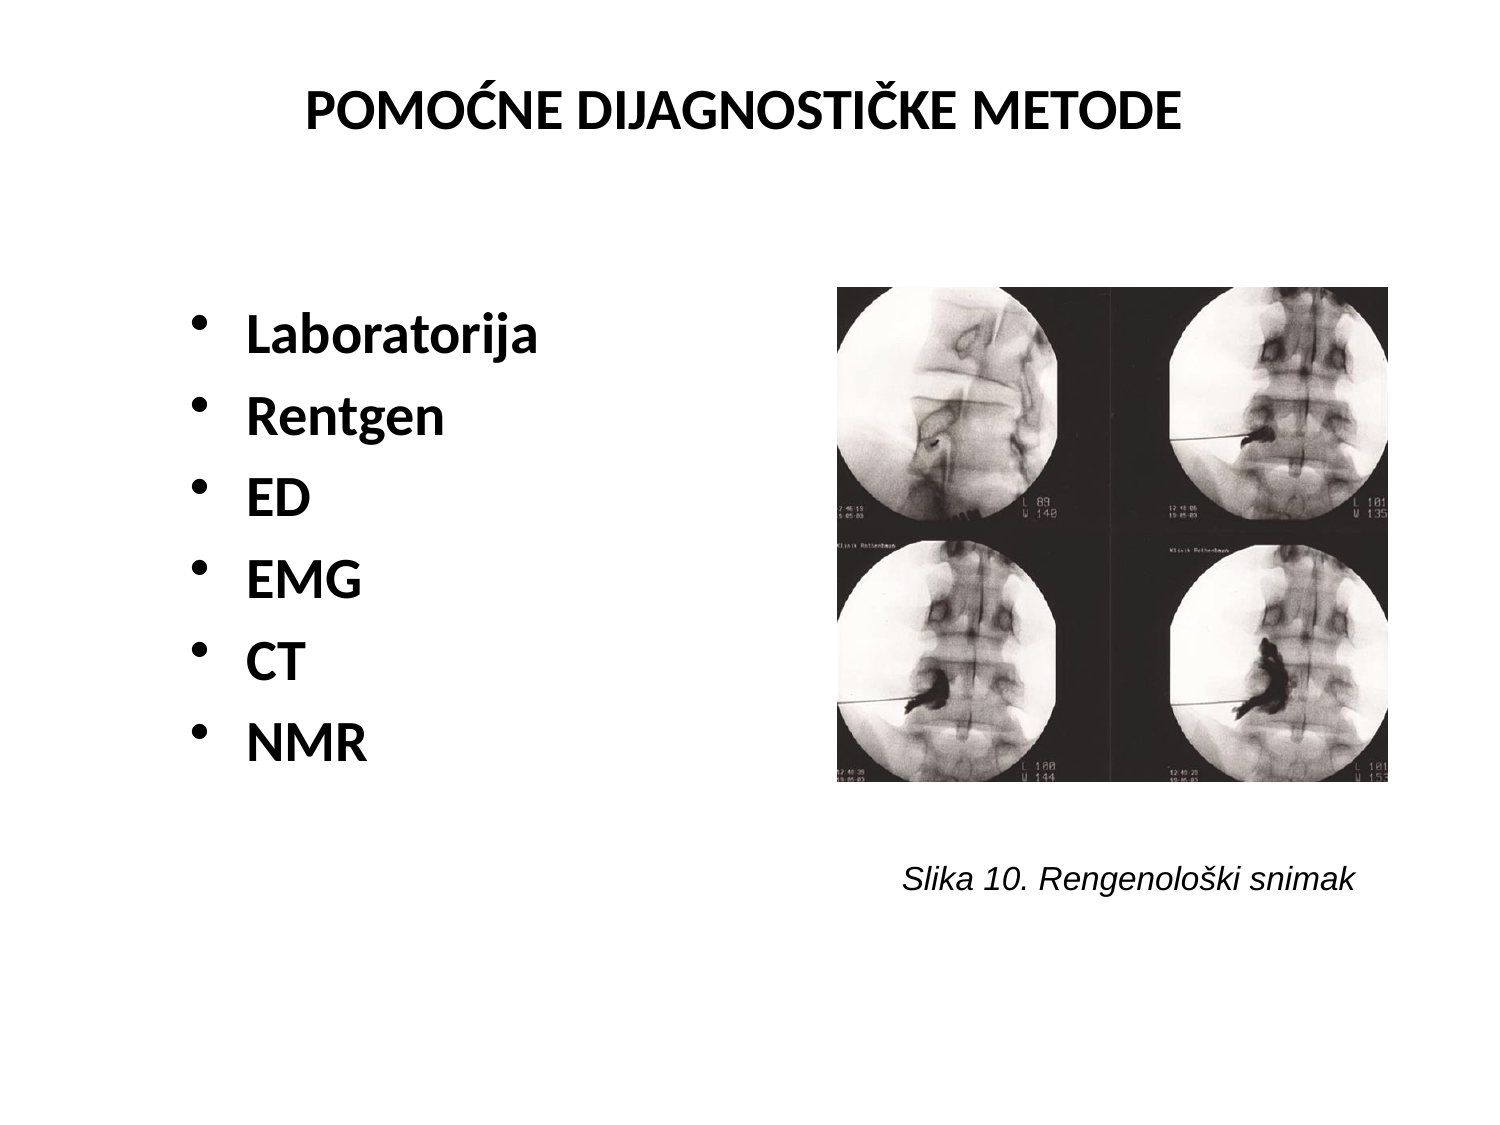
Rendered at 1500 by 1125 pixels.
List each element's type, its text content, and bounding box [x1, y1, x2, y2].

title POMOĆNE DIJAGNOSTIČKE METODE [137, 62, 1365, 151]
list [837, 287, 1388, 782]
list Laboratorija Rentgen ED EMG CT NMR [174, 287, 676, 1026]
text_box Slika 10. Rengenološki snimak [887, 849, 1371, 905]
